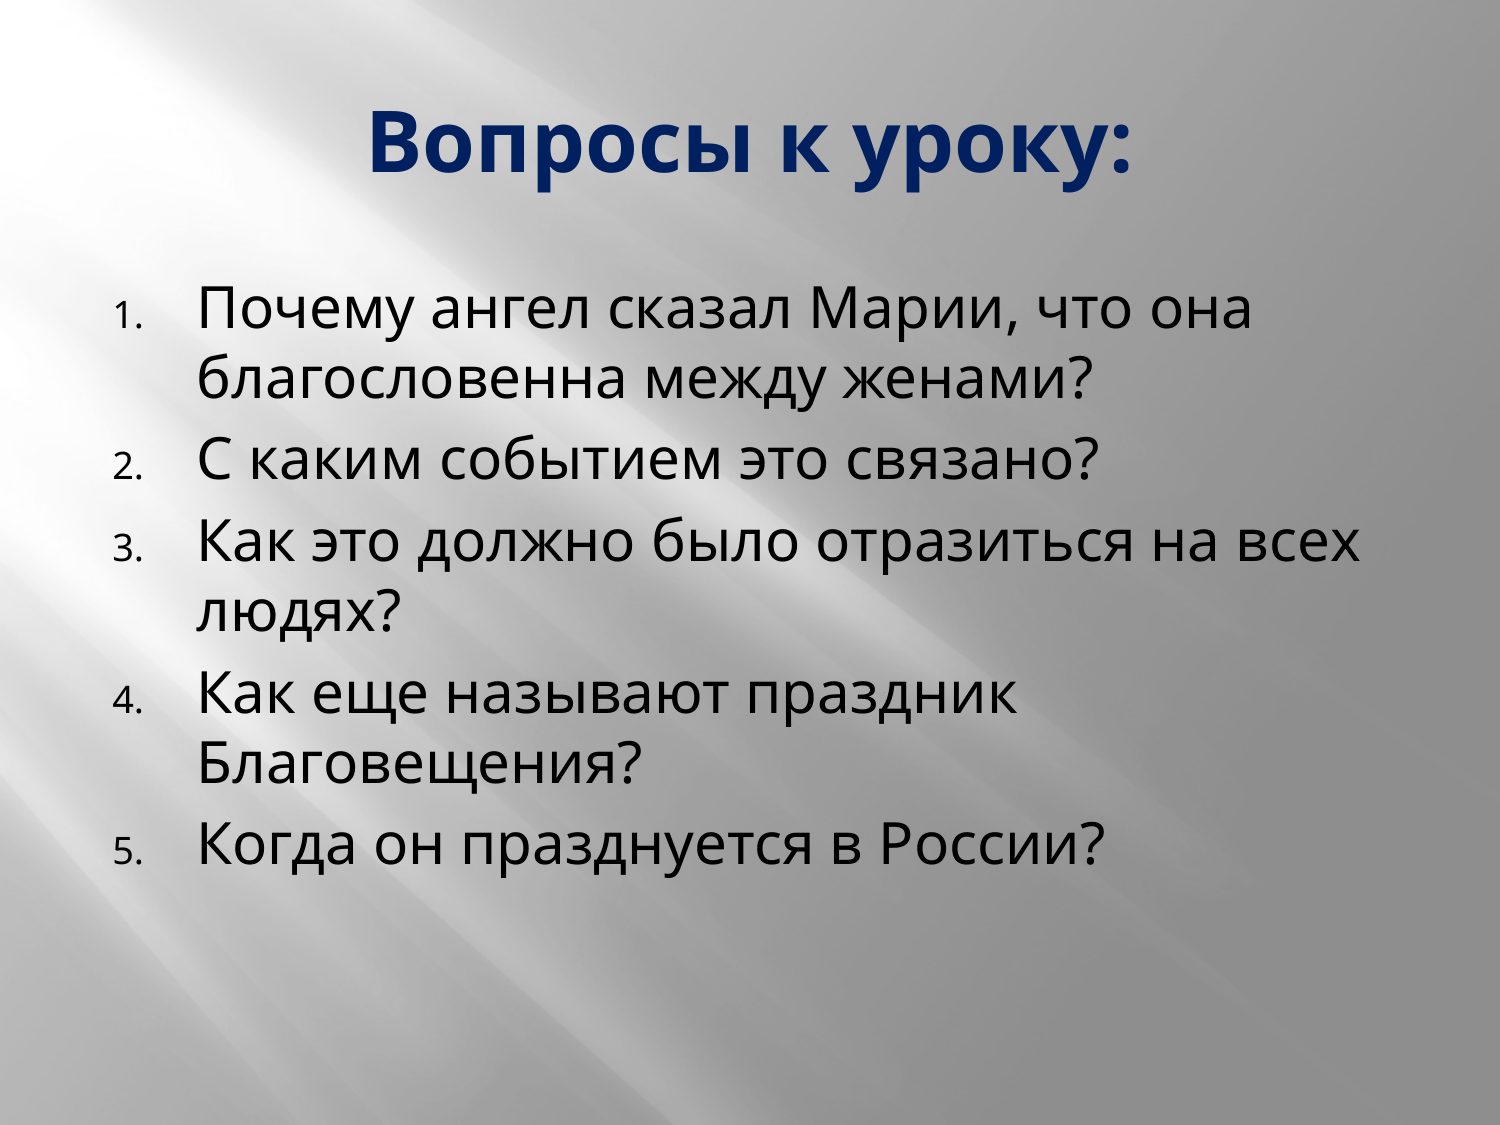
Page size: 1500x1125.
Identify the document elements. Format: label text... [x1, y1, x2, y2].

list Почему ангел сказал Марии, что она благословенна между женами? С каким событием это связано? Как это должно было отразиться на всех людях? Как еще называют праздник Благовещения? Когда он празднуется в России? [75, 262, 1425, 1035]
title Вопросы к уроку: [75, 45, 1425, 233]
